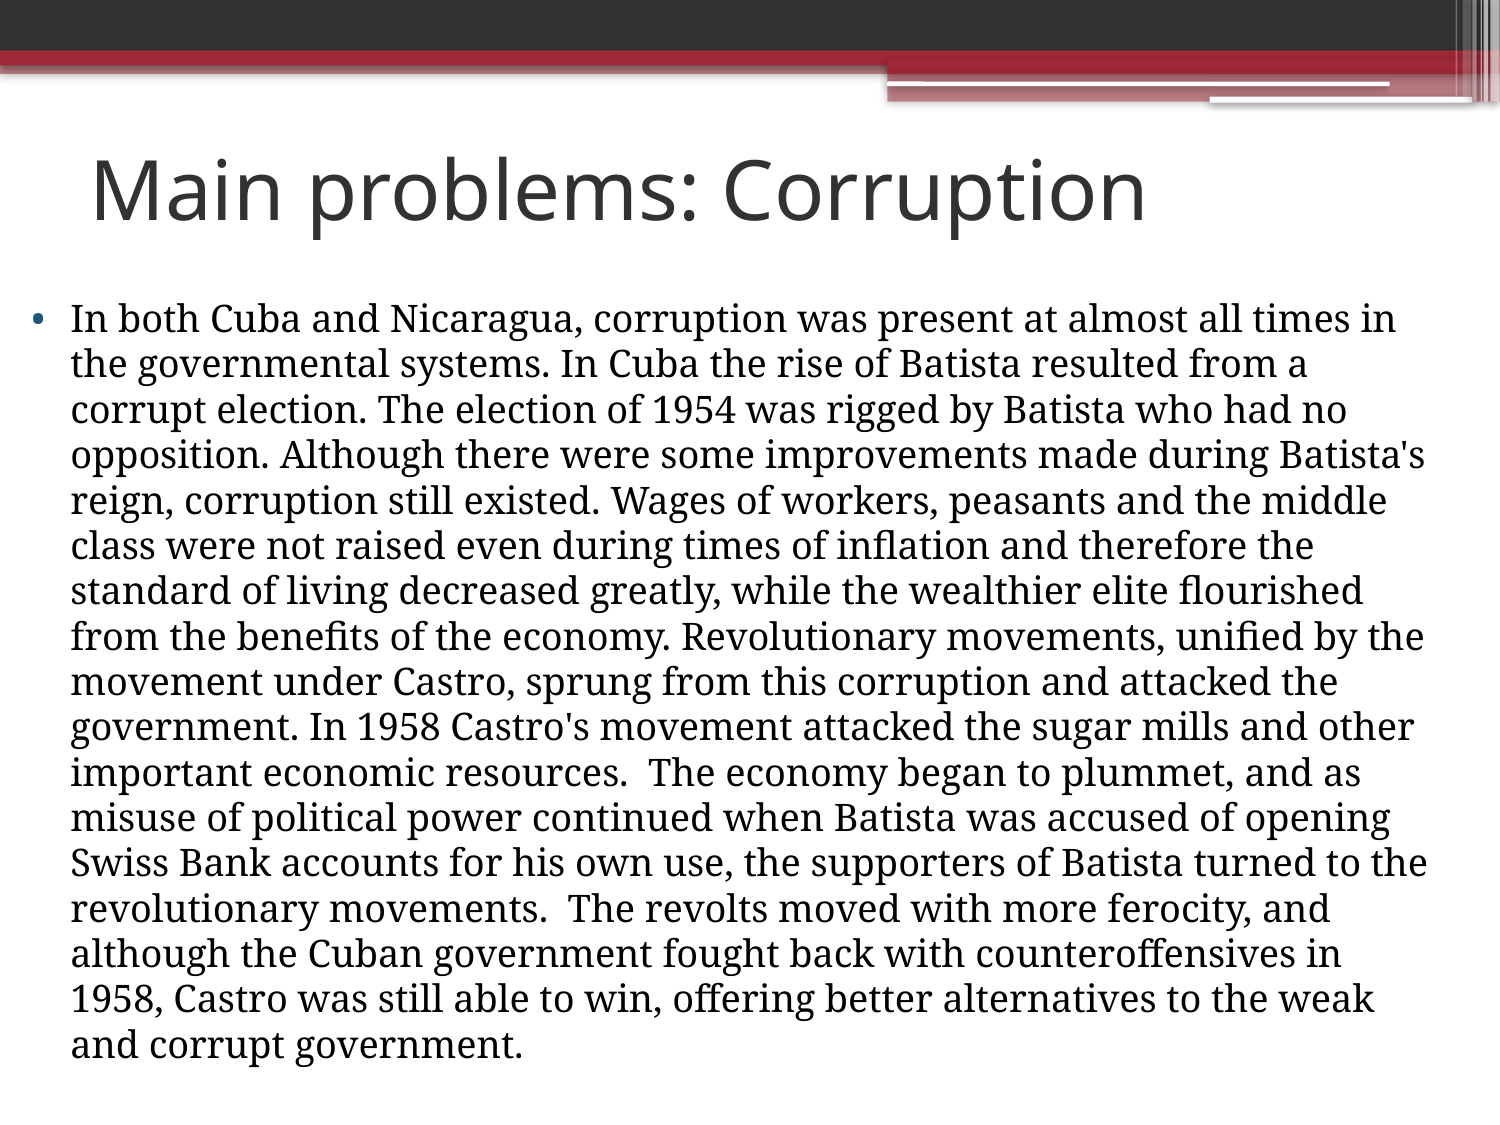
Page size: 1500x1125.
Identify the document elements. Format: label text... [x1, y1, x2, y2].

list In both Cuba and Nicaragua, corruption was present at almost all times in the governmental systems. In Cuba the rise of Batista resulted from a corrupt election. The election of 1954 was rigged by Batista who had no opposition. Although there were some improvements made during Batista's reign, corruption still existed. Wages of workers, peasants and the middle class were not raised even during times of inflation and therefore the standard of living decreased greatly, while the wealthier elite flourished from the benefits of the economy. Revolutionary movements, unified by the movement under Castro, sprung from this corruption and attacked the government. In 1958 Castro's movement attacked the sugar mills and other important economic resources. The economy began to plummet, and as misuse of political power continued when Batista was accused of opening Swiss Bank accounts for his own use, the supporters of Batista turned to the revolutionary movements. The revolts moved with more ferocity, and although the Cuban government fought back with counteroffensives in 1958, Castro was still able to win, offering better alternatives to the weak and corrupt government. [0, 287, 1450, 1088]
title Main problems: Corruption [75, 99, 1425, 275]
